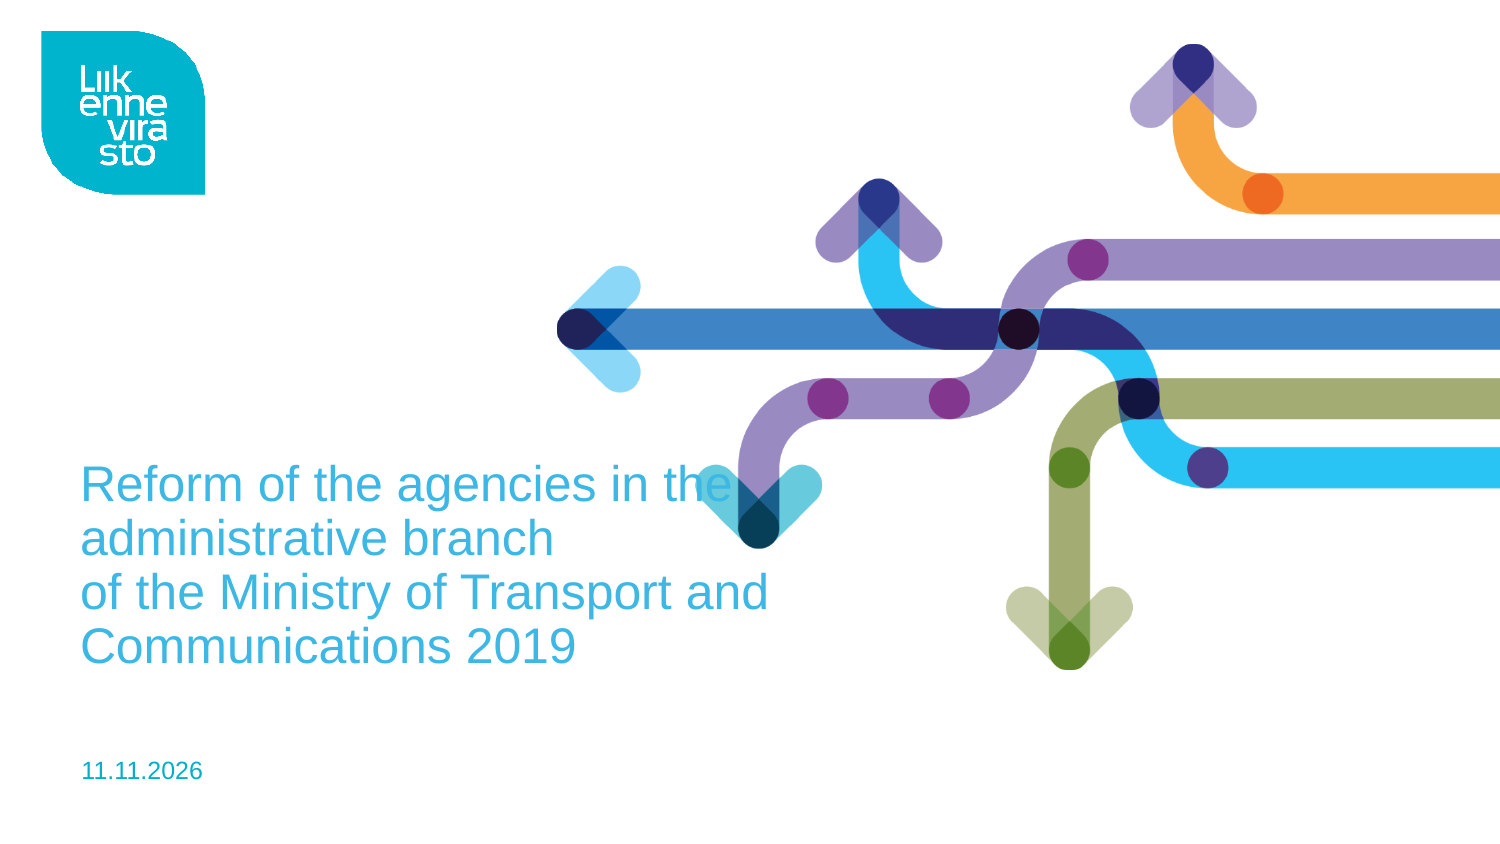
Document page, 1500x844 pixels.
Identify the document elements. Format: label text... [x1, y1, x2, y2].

title Reform of the agencies in the administrative branch of the Ministry of Transport and Communications 2019 [64, 555, 887, 683]
picture [558, 45, 1500, 670]
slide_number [66, 748, 404, 794]
picture [41, 20, 332, 199]
